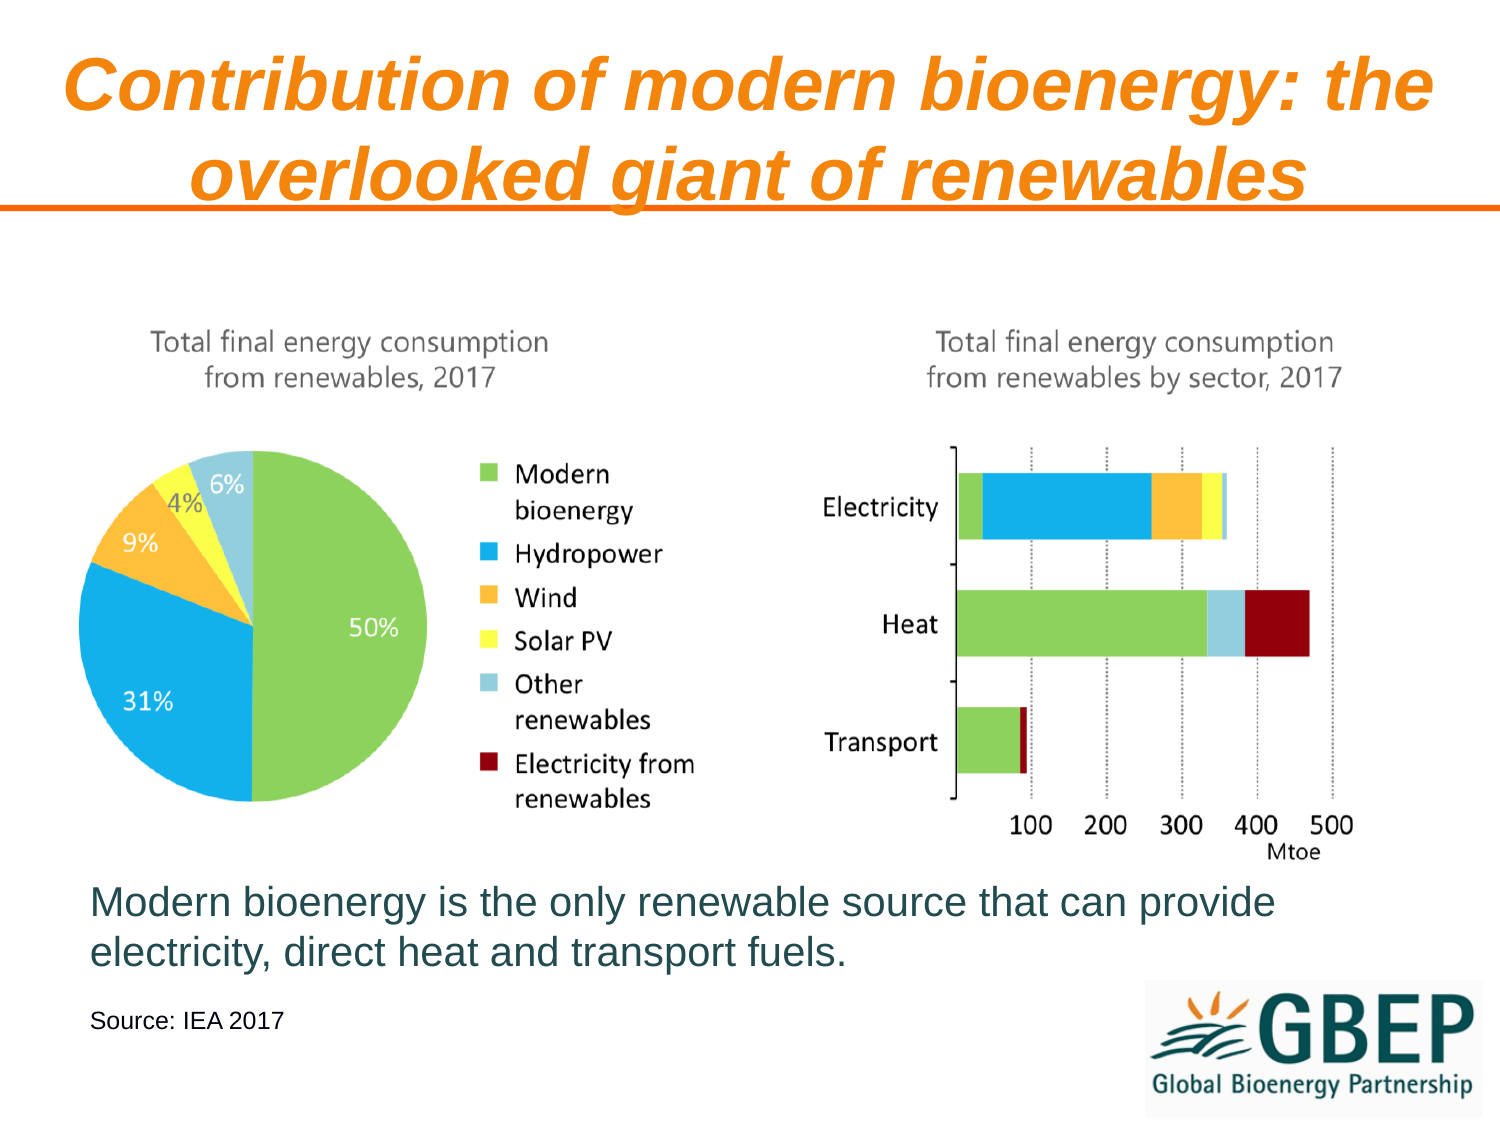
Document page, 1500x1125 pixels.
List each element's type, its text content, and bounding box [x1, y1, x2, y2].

picture [1145, 980, 1483, 1118]
title Contribution of modern bioenergy: the overlooked giant of renewables [0, 42, 1500, 209]
text_box Modern bioenergy is the only renewable source that can provide electricity, direct heat and transport fuels. Source: IEA 2017 [75, 910, 1400, 1042]
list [12, 262, 1500, 902]
